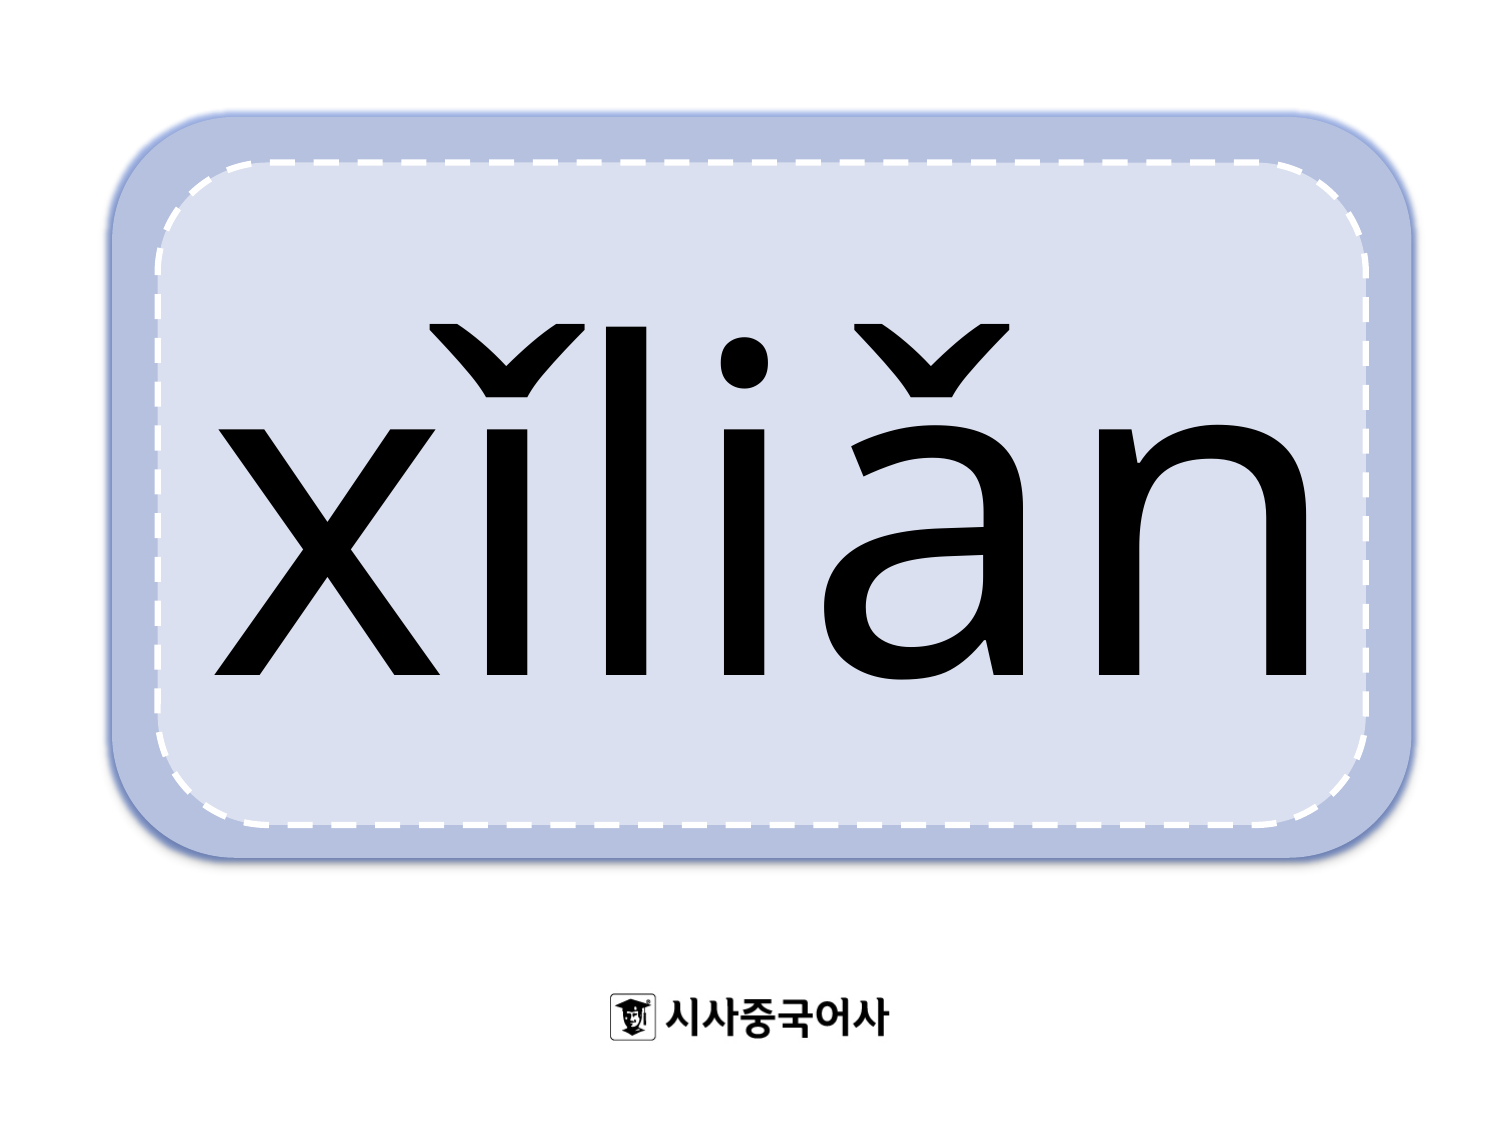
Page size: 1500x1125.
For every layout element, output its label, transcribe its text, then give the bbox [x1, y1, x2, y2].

picture [602, 987, 898, 1047]
text_box xǐliǎn [171, 160, 1380, 824]
